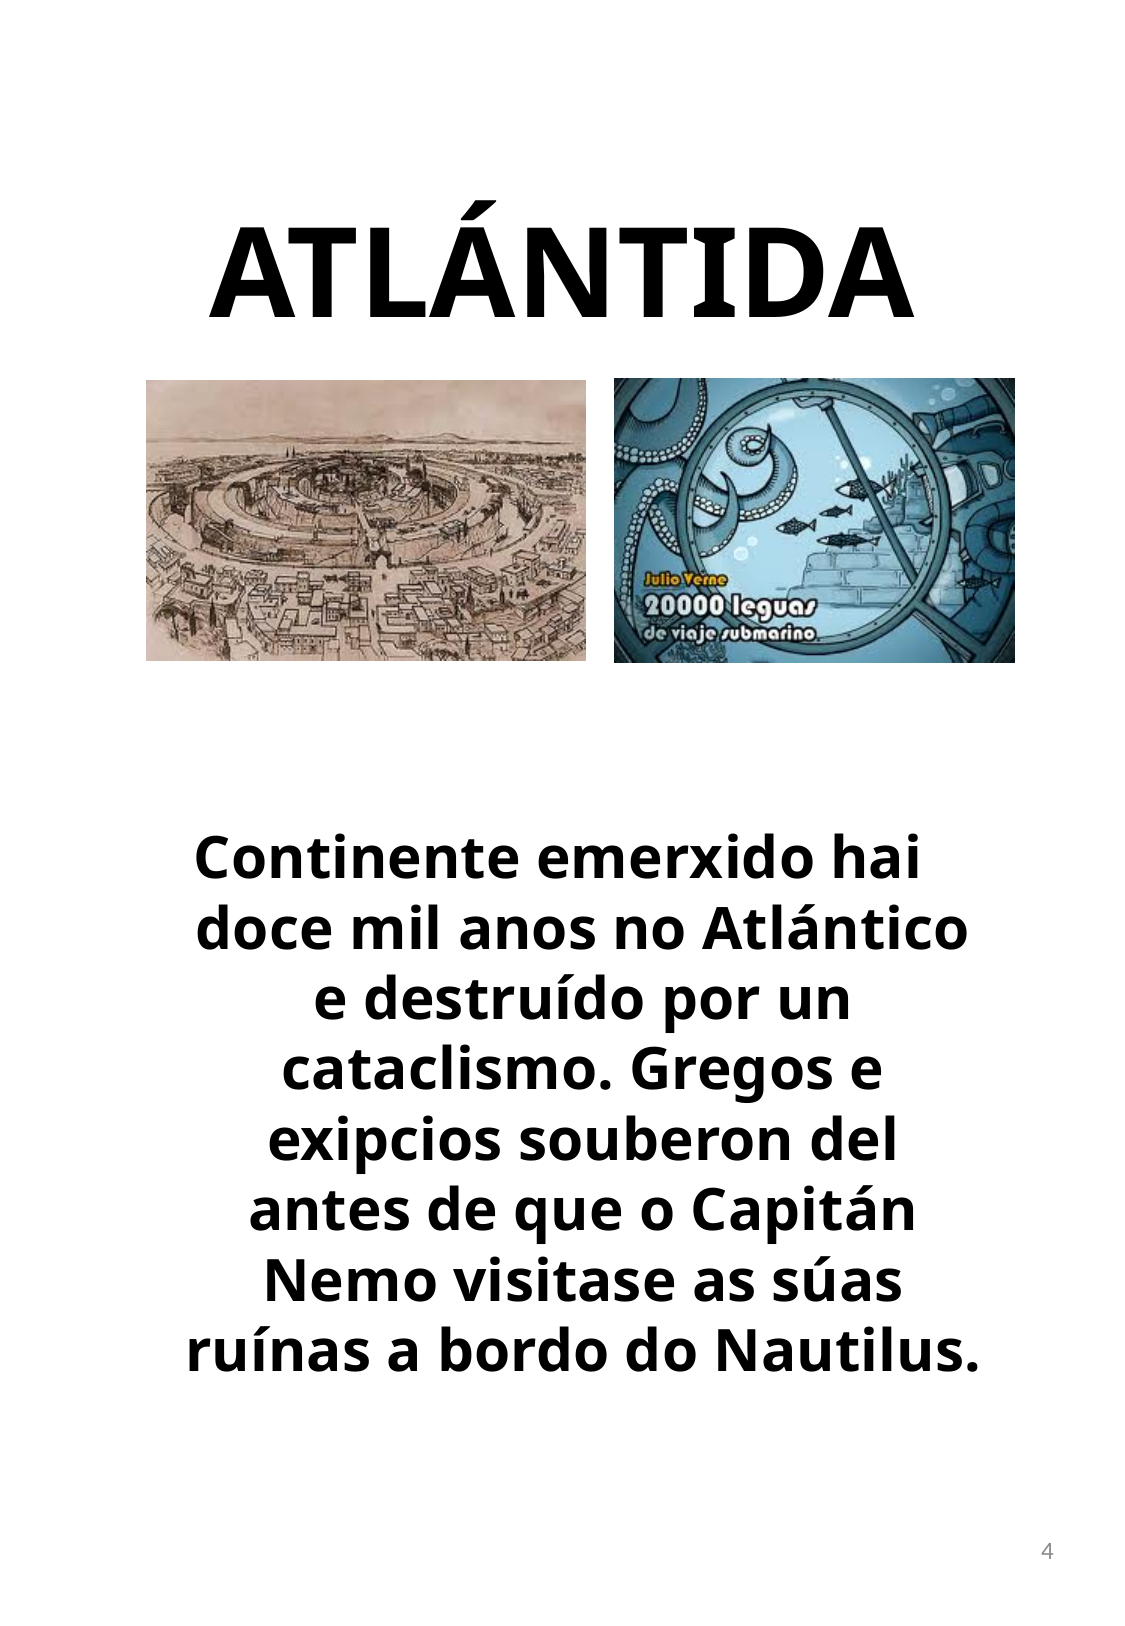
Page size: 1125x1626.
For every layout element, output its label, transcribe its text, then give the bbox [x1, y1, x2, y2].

title ATLÁNTIDA [58, 167, 1067, 368]
text_box Continente emerxido hai doce mil anos no Atlántico e destruído por un cataclismo. Gregos e exipcios souberon del antes de que o Capitán Nemo visitase as súas ruínas a bordo do Nautilus. [117, 812, 1001, 1422]
slide_number 4 [806, 1506, 1069, 1593]
picture [613, 378, 1015, 663]
picture [146, 380, 587, 661]
